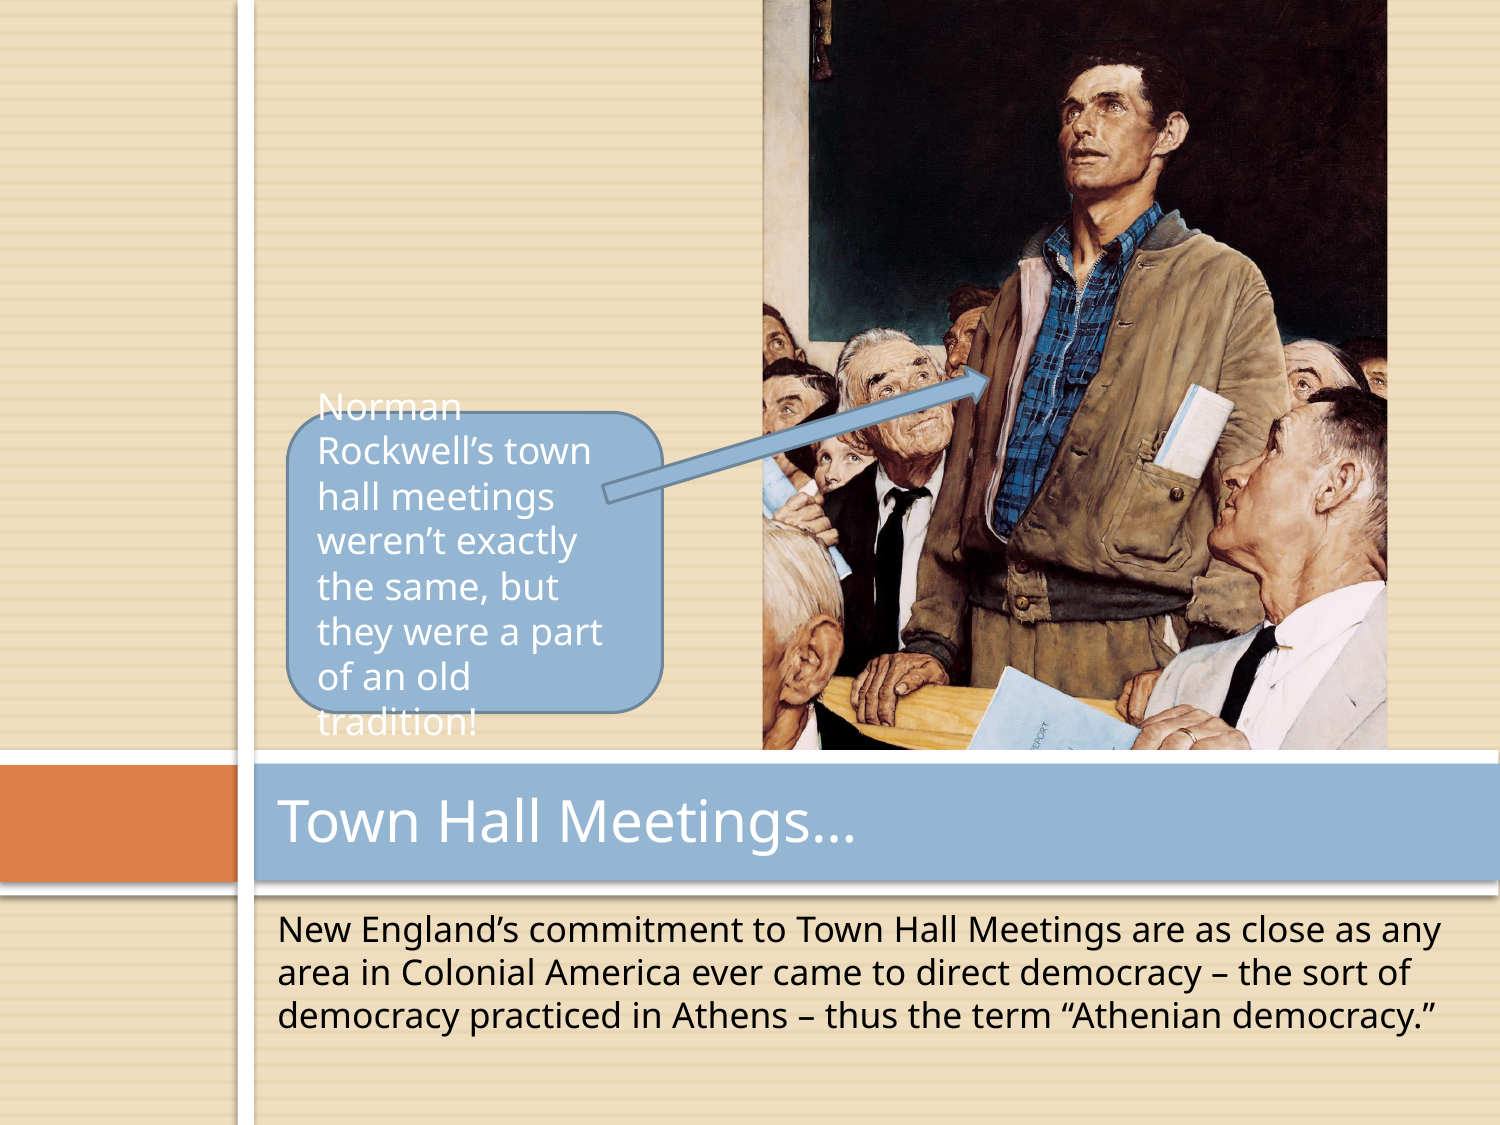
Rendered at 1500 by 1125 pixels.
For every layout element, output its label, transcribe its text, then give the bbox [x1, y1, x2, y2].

list New England’s commitment to Town Hall Meetings are as close as any area in Colonial America ever came to direct democracy – the sort of democracy practiced in Athens – thus the term “Athenian democracy.” [262, 900, 1463, 1075]
text_box [600, 437, 756, 505]
title Town Hall Meetings… [262, 762, 1463, 875]
text_box Norman Rockwell’s town hall meetings weren’t exactly the same, but they were a part of an old tradition! [285, 410, 664, 715]
picture [762, 0, 1388, 750]
